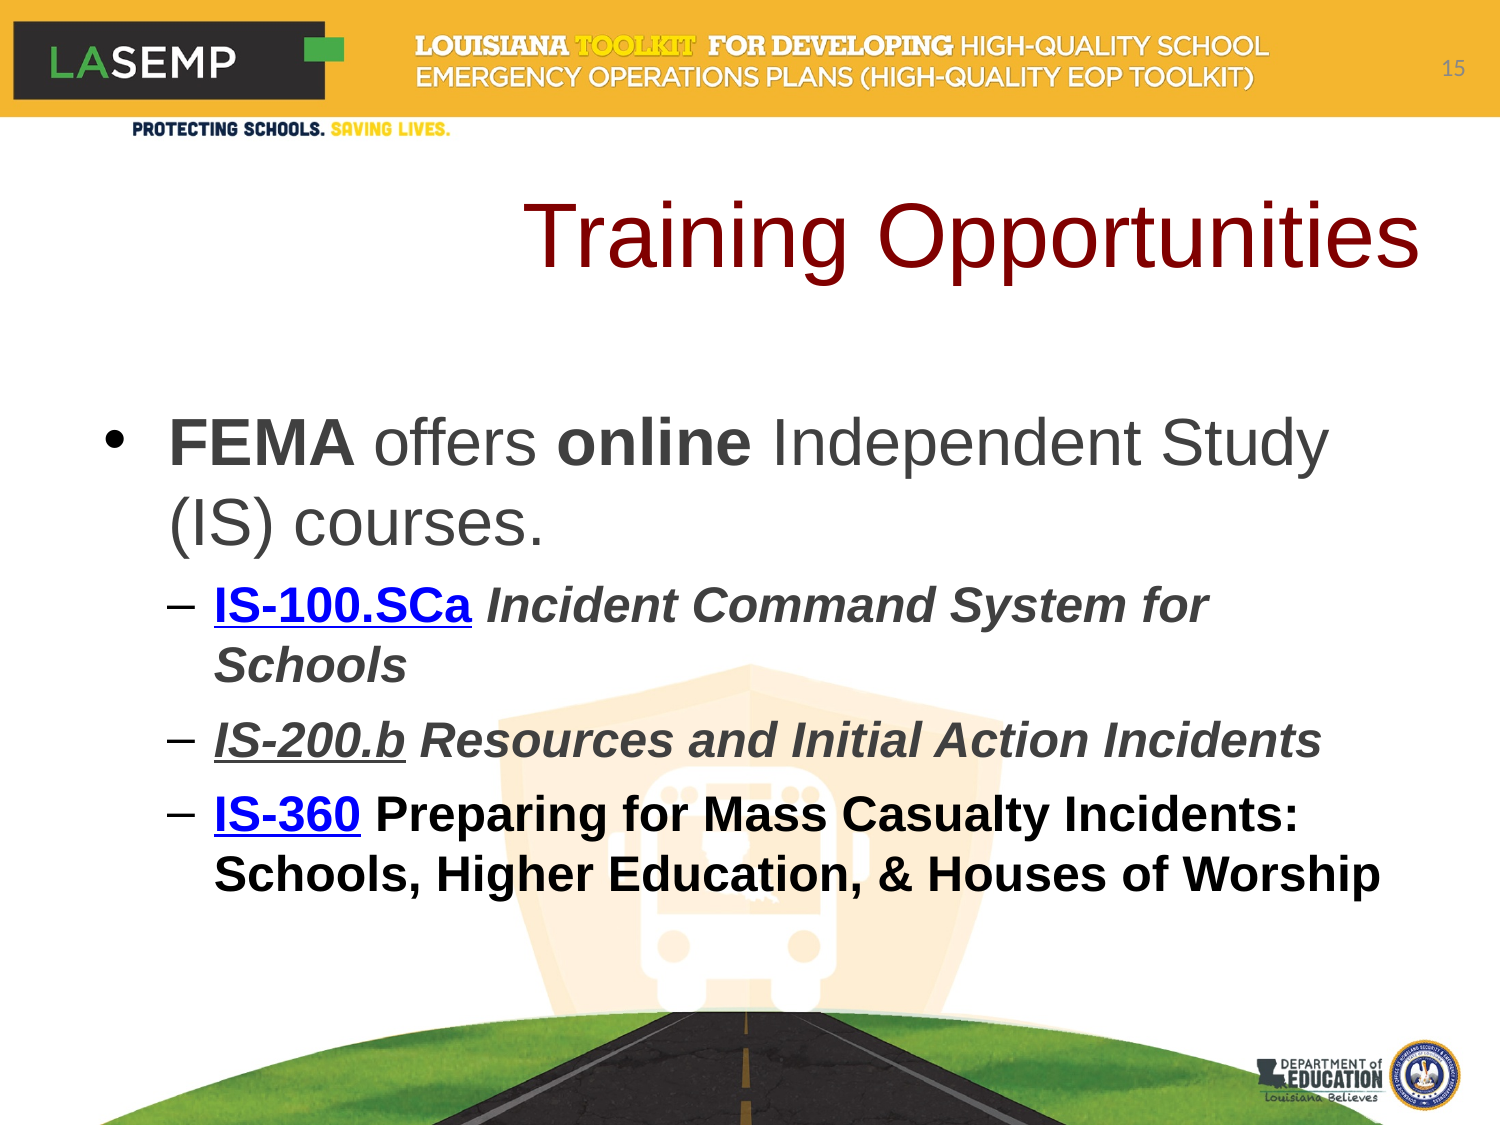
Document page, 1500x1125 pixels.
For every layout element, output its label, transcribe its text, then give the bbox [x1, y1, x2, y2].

picture [0, 0, 1500, 1125]
list FEMA offers online Independent Study (IS) courses. IS-100.SCa Incident Command System for Schools IS-200.b Resources and Initial Action Incidents IS-360 Preparing for Mass Casualty Incidents: Schools, Higher Education, & Houses of Worship [77, 391, 1428, 999]
title Training Opportunities [87, 137, 1438, 325]
slide_number 15 [1131, 36, 1482, 97]
